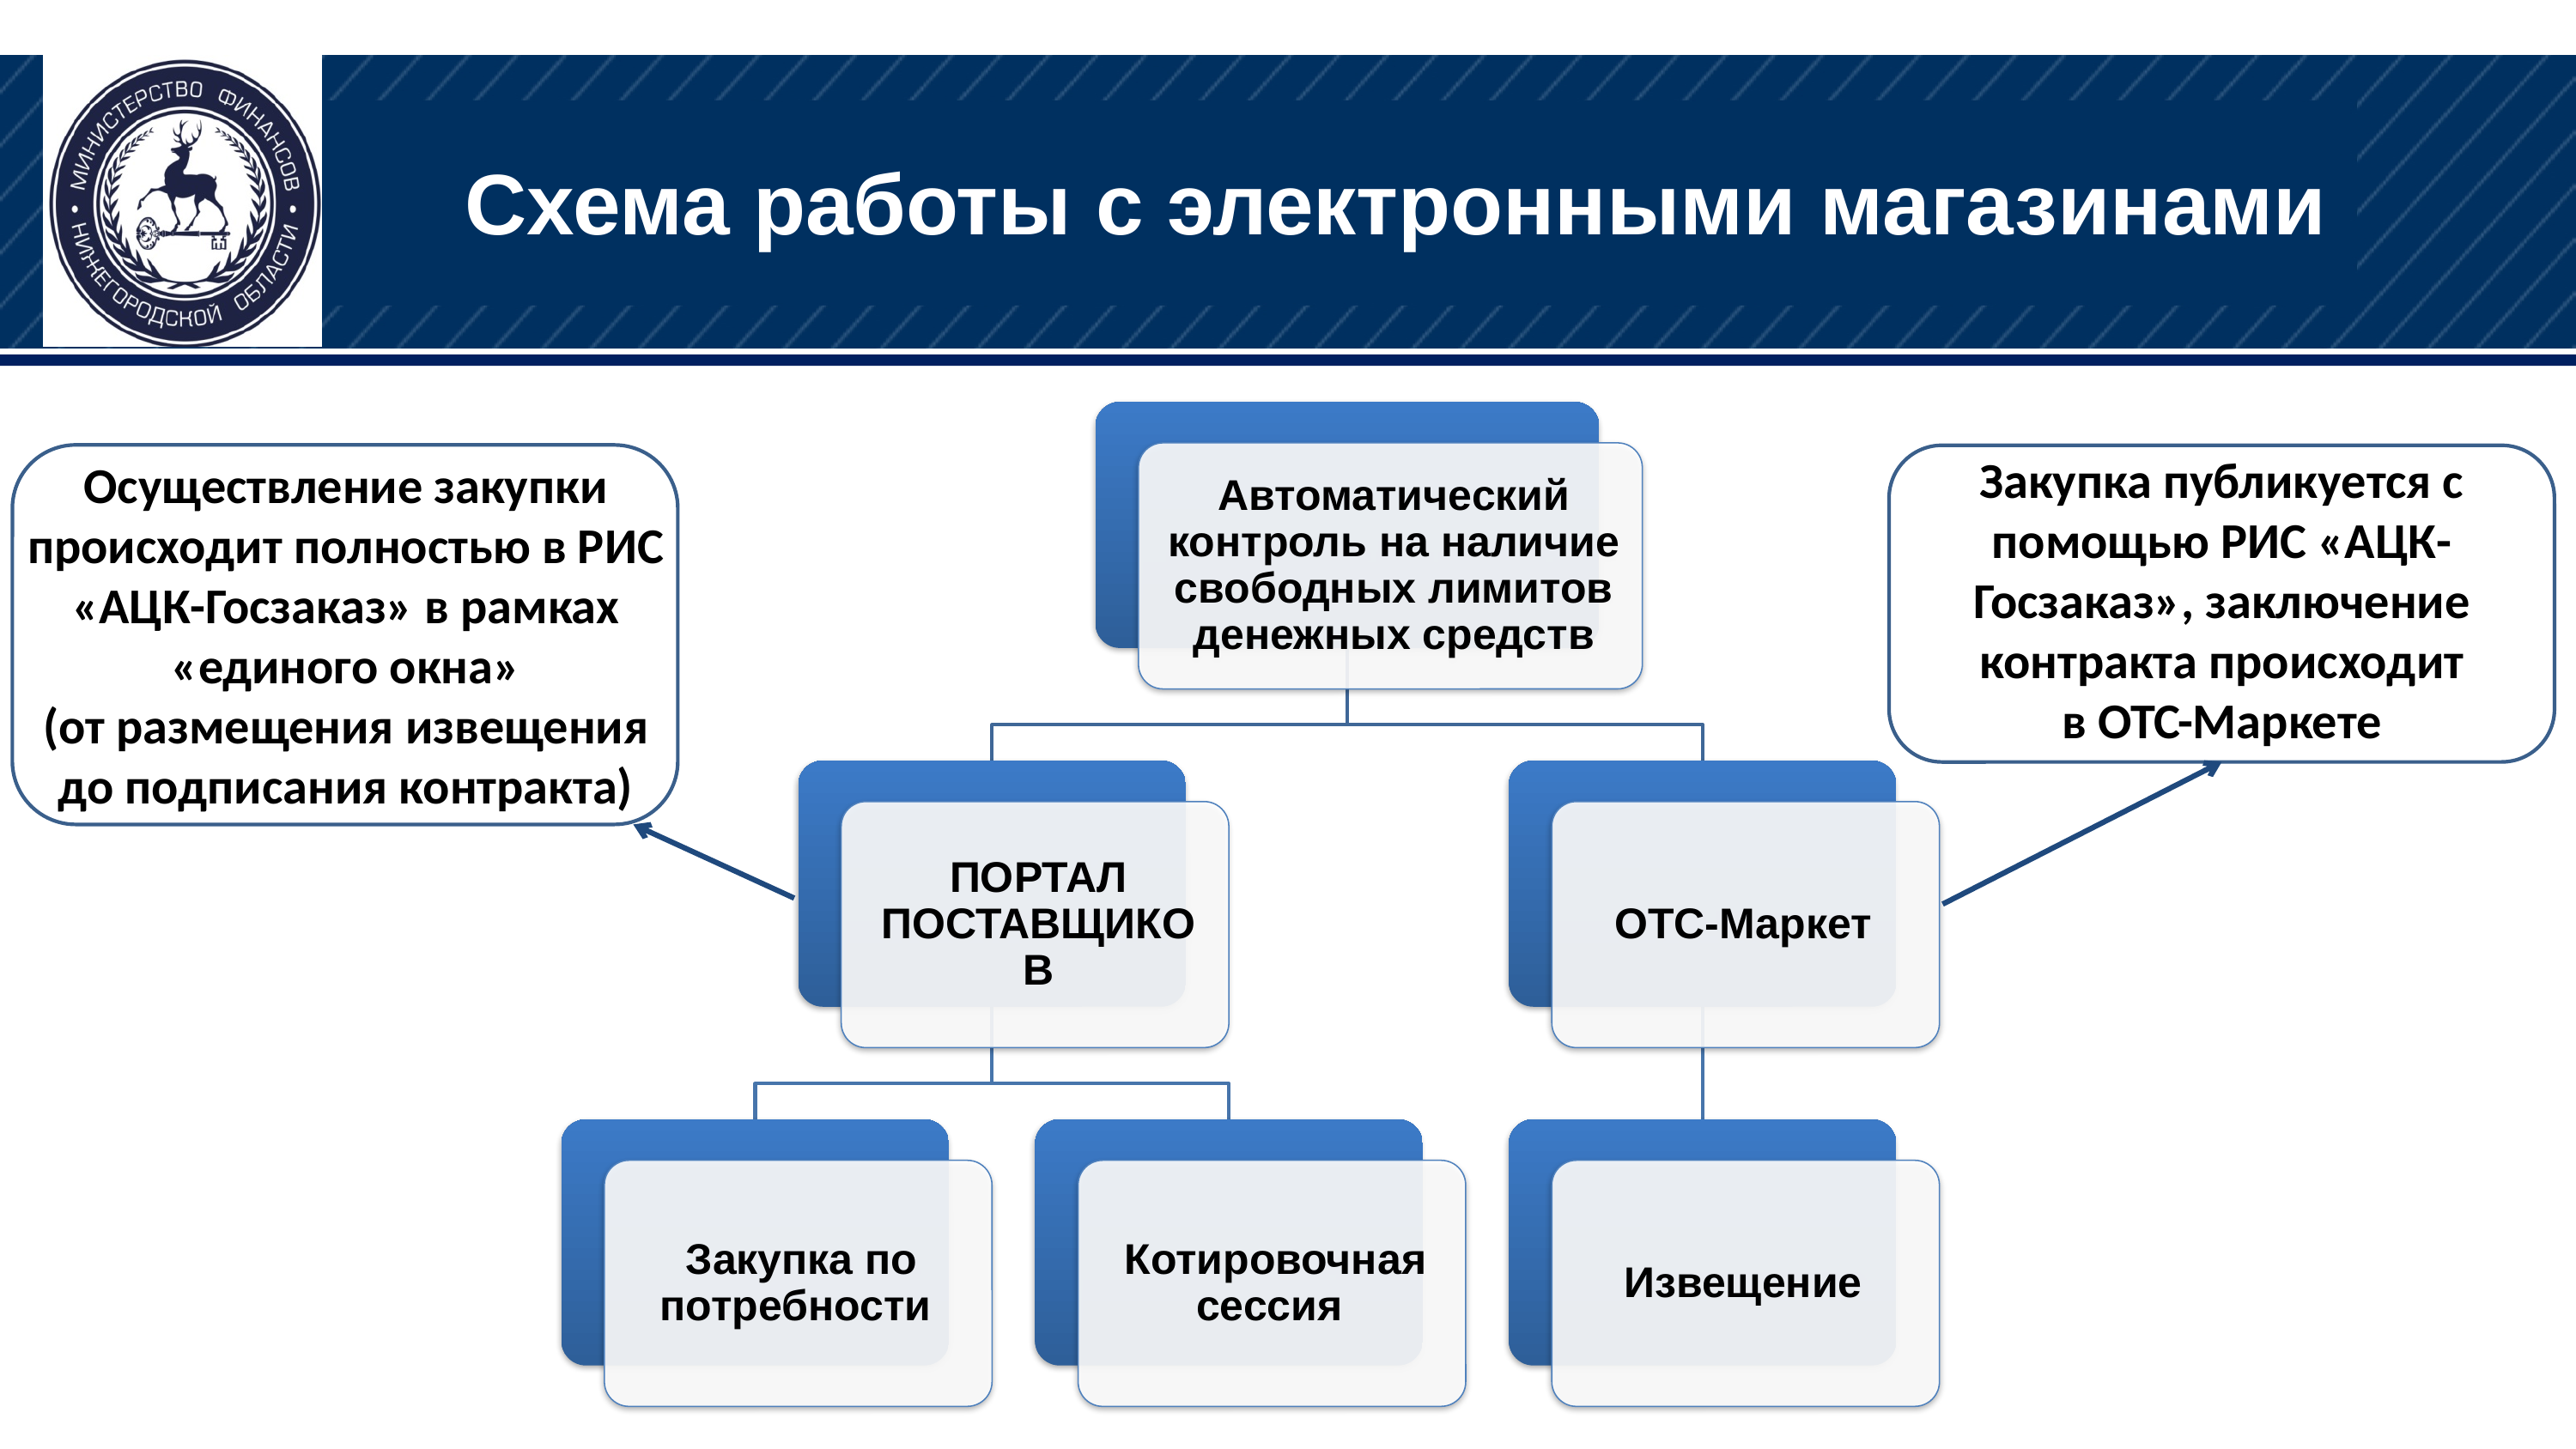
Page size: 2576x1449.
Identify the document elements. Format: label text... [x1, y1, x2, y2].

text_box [557, 401, 1943, 1407]
text_box [1947, 755, 2531, 764]
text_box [633, 824, 795, 899]
text_box Закупка публикуется с помощью РИС «АЦК-Госзаказ», заключение контракта происходит в ОТС-Маркете [1947, 442, 2555, 755]
text_box [49, 821, 553, 827]
text_box Осуществление закупки происходит полностью в РИС «АЦК-Госзаказ» в рамках «единого окна» (от размещения извещения до подписания контракта) [13, 447, 553, 821]
picture [0, 55, 2576, 399]
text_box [1942, 761, 2222, 905]
text_box [52, 443, 553, 447]
